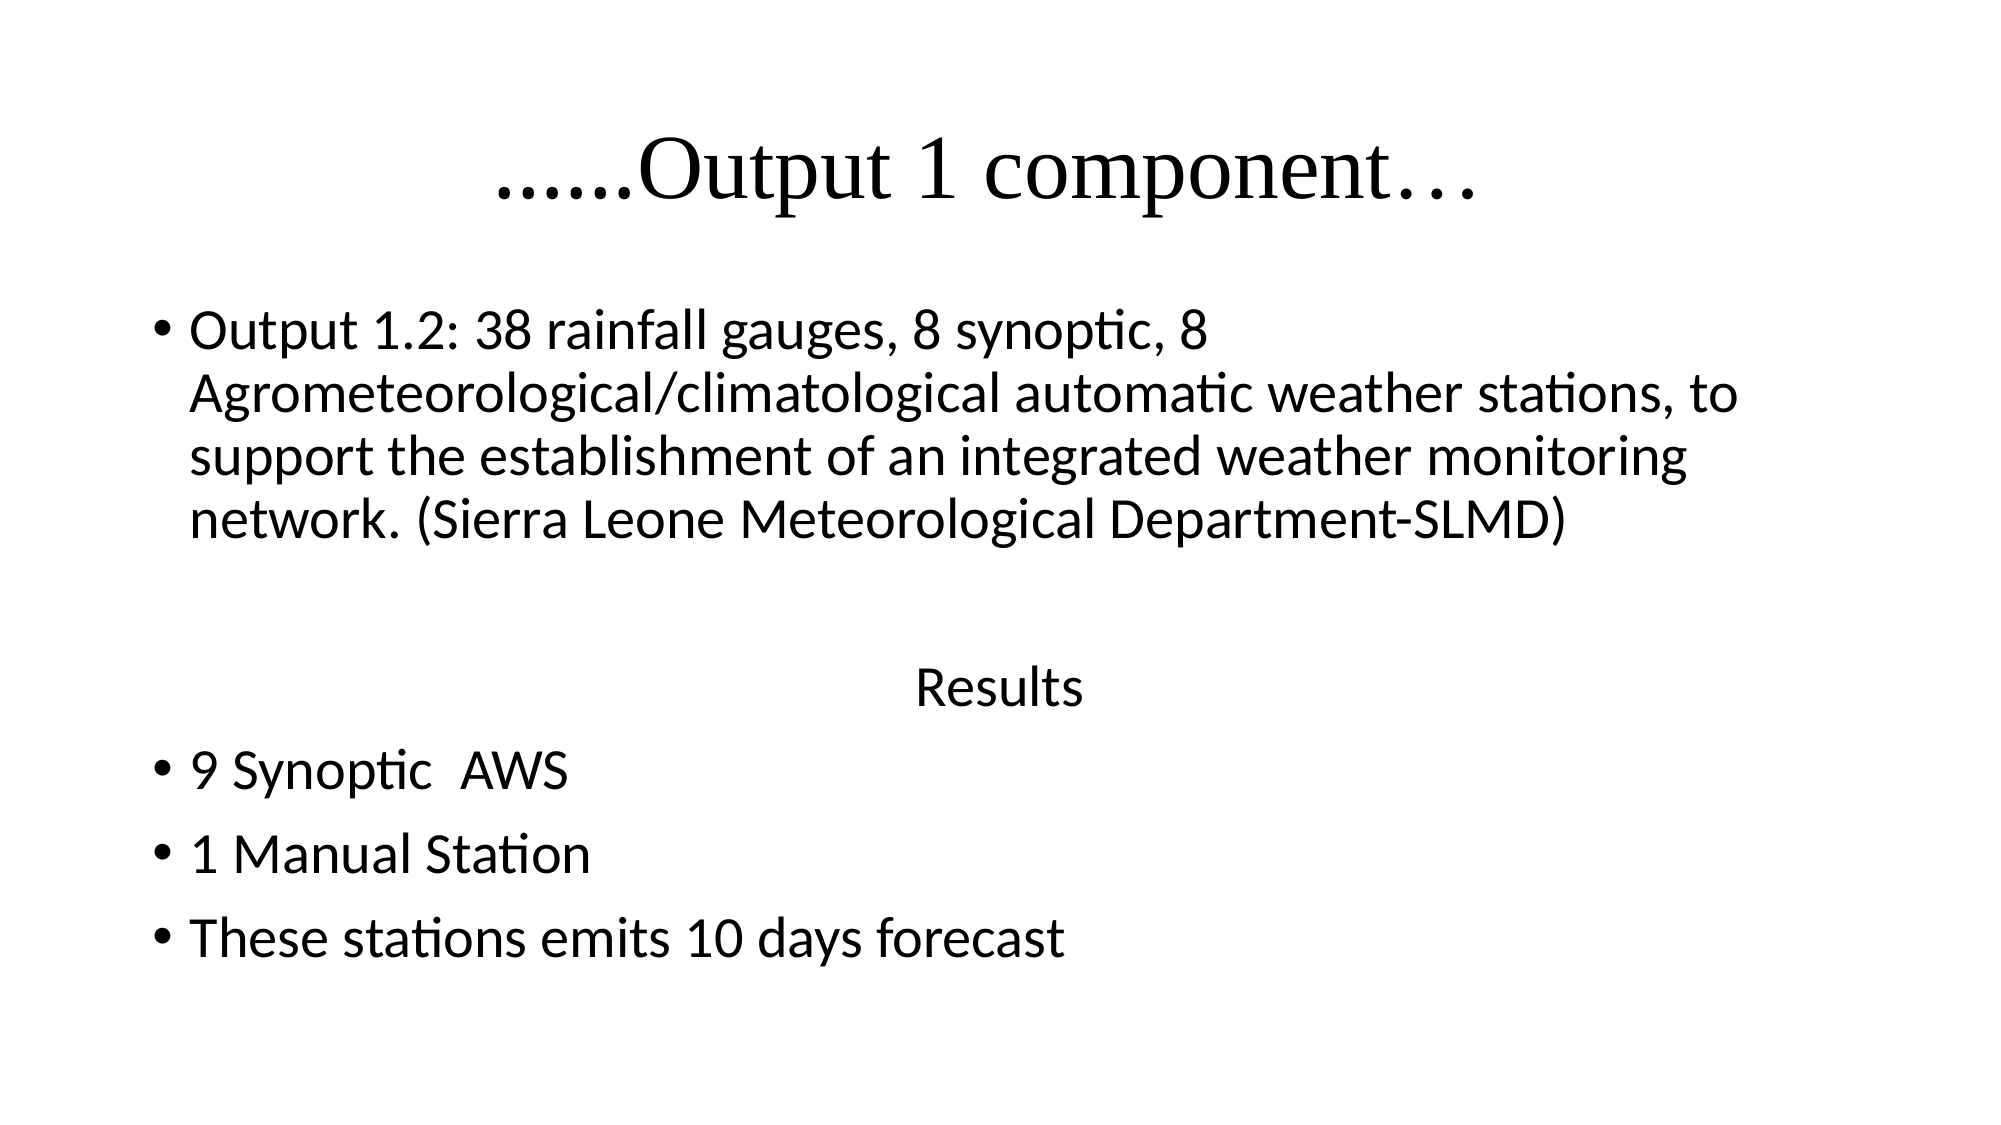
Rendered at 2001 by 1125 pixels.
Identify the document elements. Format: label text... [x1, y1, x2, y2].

list Output 1.2: 38 rainfall gauges, 8 synoptic, 8 Agrometeorological/climatological automatic weather stations, to support the establishment of an integrated weather monitoring network. (Sierra Leone Meteorological Department-SLMD) Results 9 Synoptic AWS 1 Manual Station These stations emits 10 days forecast [137, 291, 1863, 1014]
title ……Output 1 component… [137, 59, 1863, 278]
